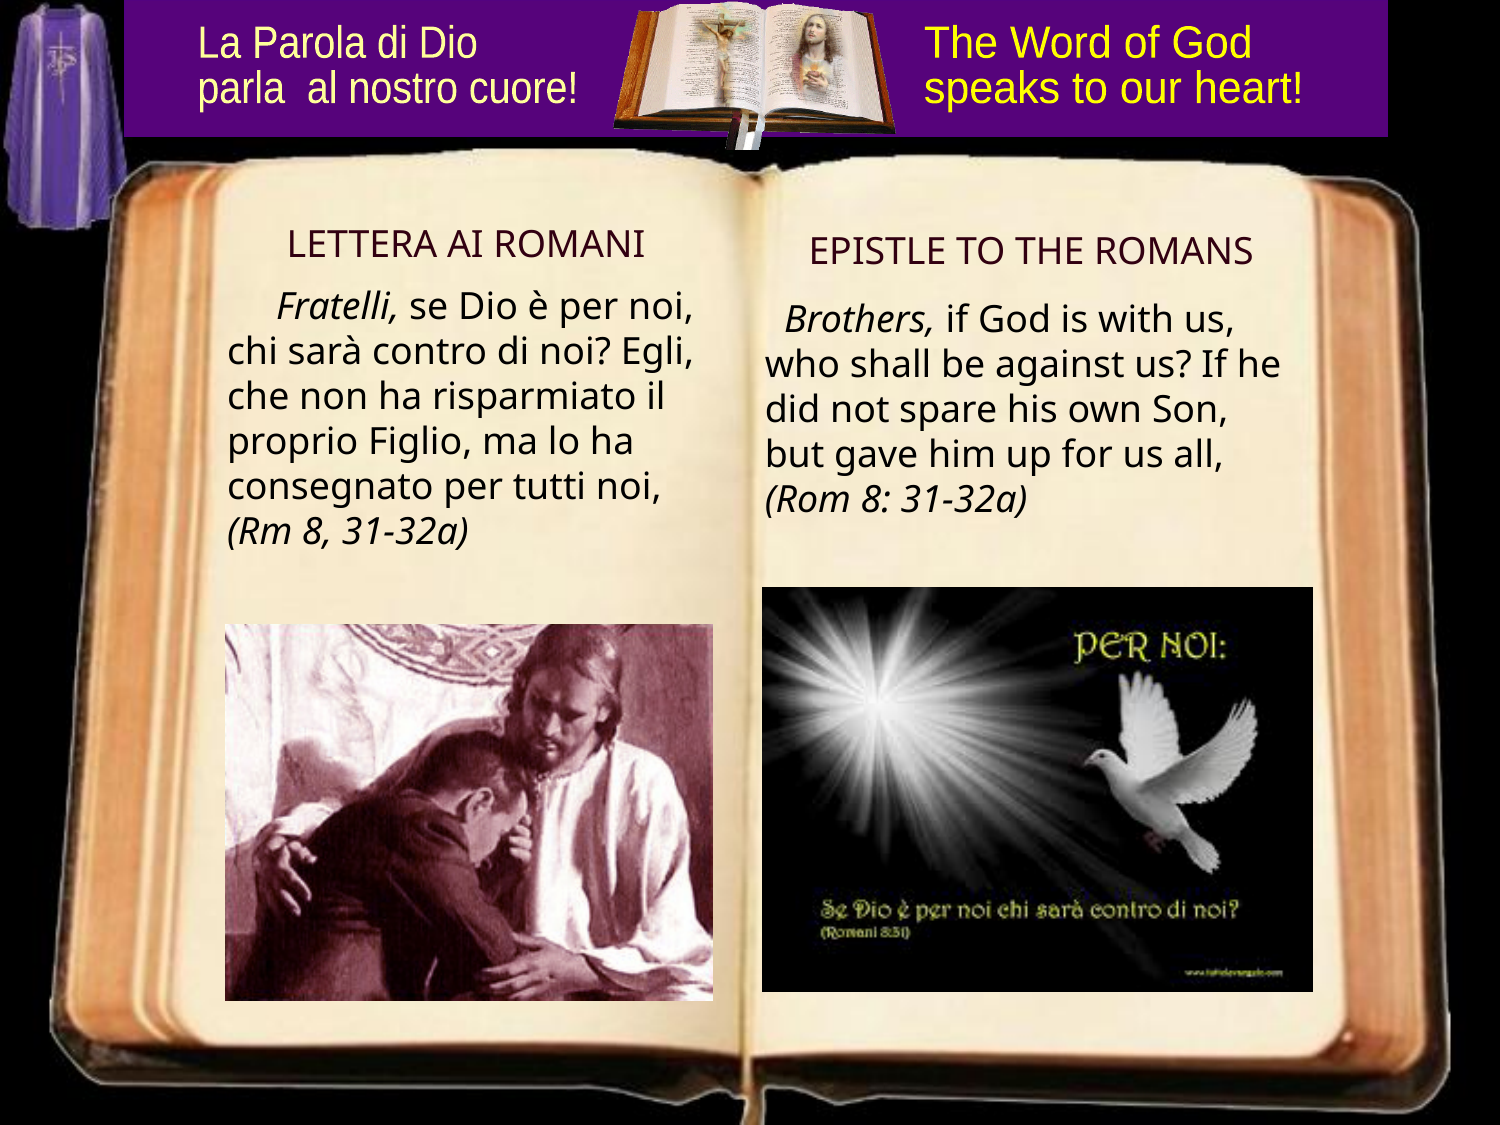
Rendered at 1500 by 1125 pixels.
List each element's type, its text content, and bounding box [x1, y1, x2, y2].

text_box LETTERA AI ROMANI [199, 212, 713, 273]
picture [0, 0, 1500, 1125]
text_box [124, 0, 599, 137]
text_box [900, 0, 1388, 137]
title EPISTLE TO THE ROMANS [725, 212, 1338, 288]
text_box Fratelli, se Dio è per noi, chi sarà contro di noi? Egli, che non ha risparmiato il proprio Figlio, ma lo ha consegnato per tutti noi, (Rm 8, 31-32a) [212, 274, 738, 560]
text_box Brothers, if God is with us, who shall be against us? If he did not spare his own Son, but gave him up for us all, (Rom 8: 31-32a) [750, 287, 1300, 573]
